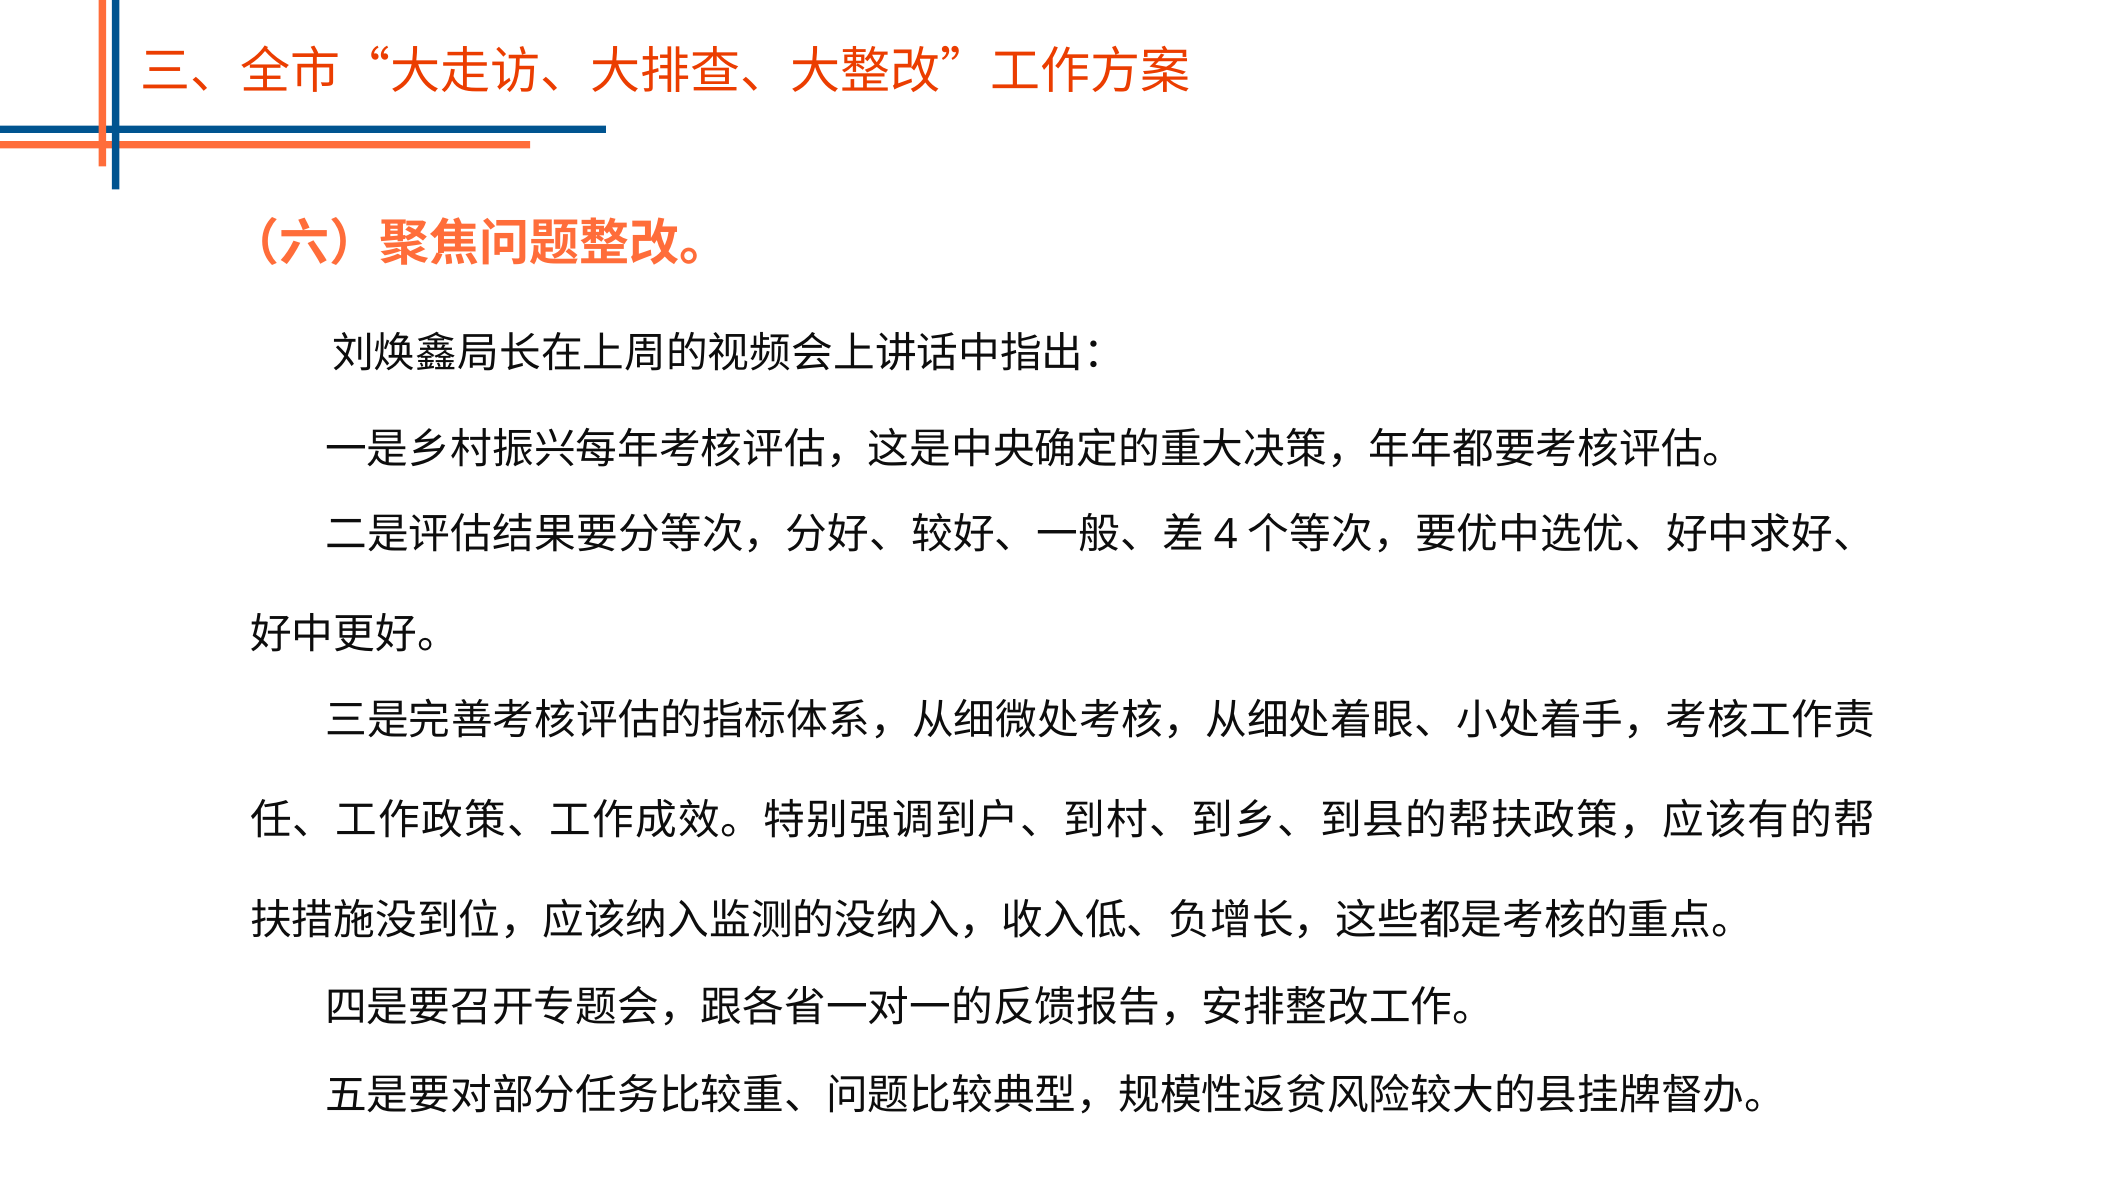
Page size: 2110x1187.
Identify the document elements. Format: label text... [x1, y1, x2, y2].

text_box （六）聚焦问题整改。 [140, 190, 913, 278]
text_box 三是完善考核评估的指标体系，从细微处考核，从细处着眼、小处着手，考核工作责任、工作政策、工作成效。特别强调到户、到村、到乡、到县的帮扶政策，应该有的帮扶措施没到位，应该纳入监测的没纳入，收入低、负增长，这些都是考核的重点。 [235, 635, 1890, 922]
text_box 五是要对部分任务比较重、问题比较典型，规模性返贫风险较大的县挂牌督办。 [235, 1010, 1890, 1126]
text_box 刘焕鑫局长在上周的视频会上讲话中指出： [242, 268, 1897, 384]
text_box 四是要召开专题会，跟各省一对一的反馈报告，安排整改工作。 [235, 922, 1890, 1010]
text_box 一是乡村振兴每年考核评估，这是中央确定的重大决策，年年都要考核评估。 [235, 364, 1890, 449]
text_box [0, 0, 1457, 190]
text_box 二是评估结果要分等次，分好、较好、一般、差4个等次，要优中选优、好中求好、好中更好。 [235, 449, 1890, 635]
